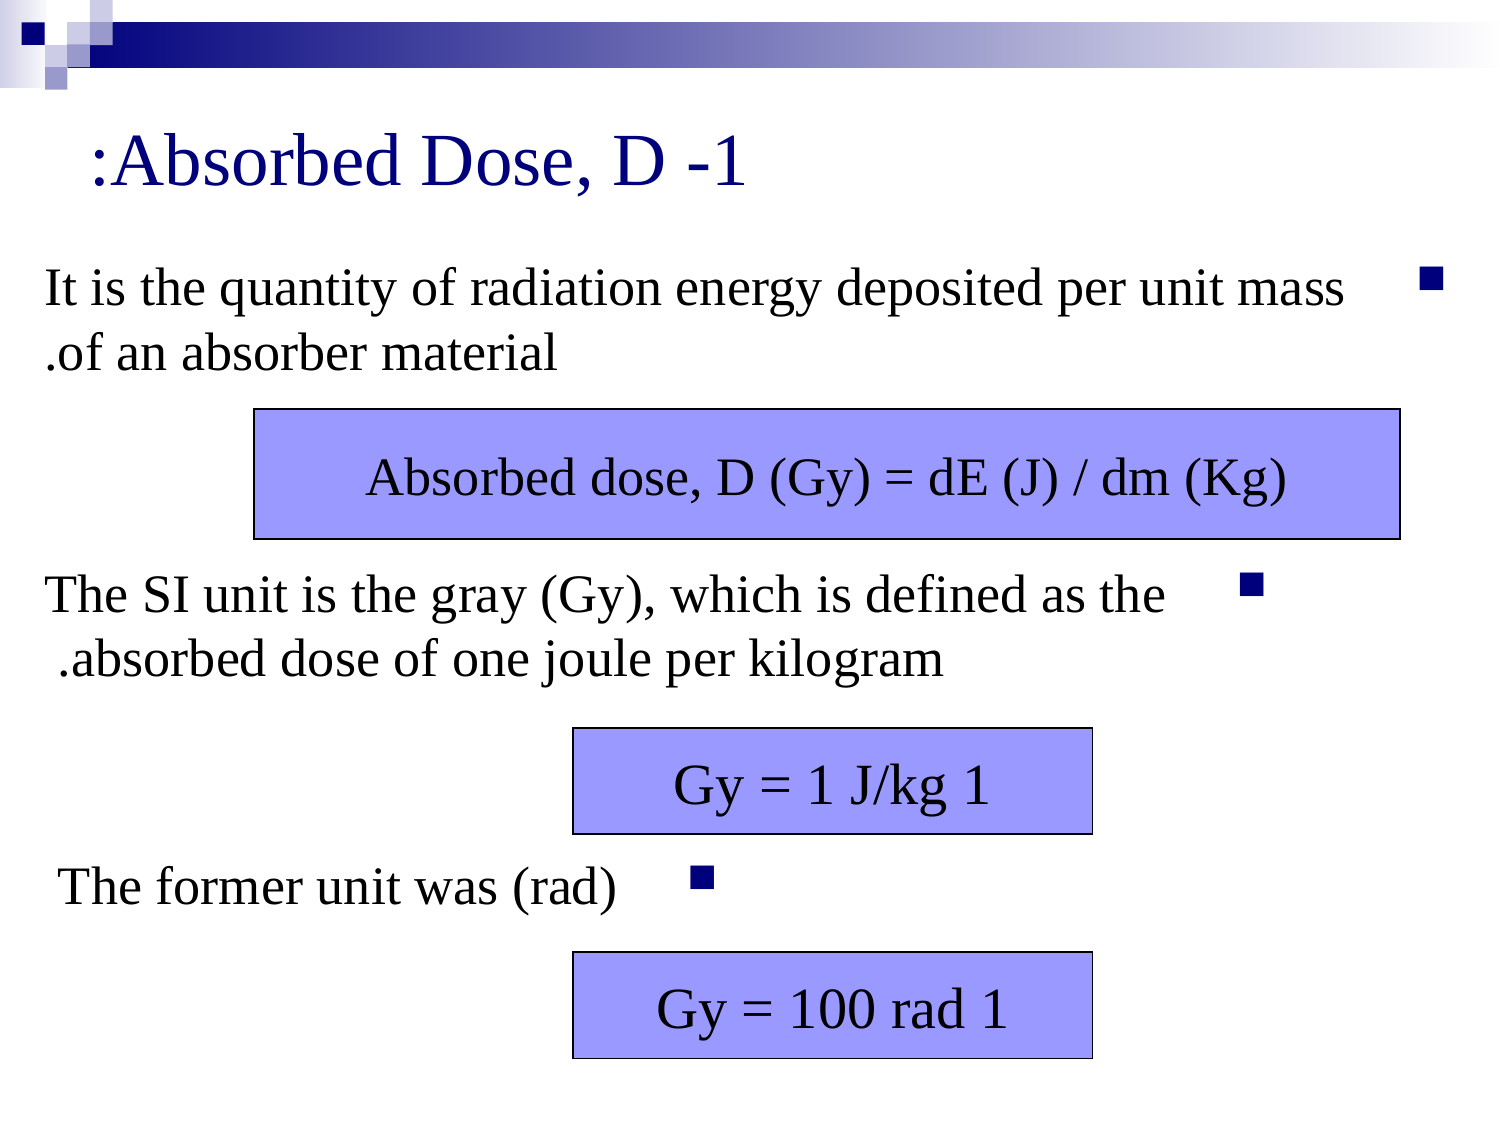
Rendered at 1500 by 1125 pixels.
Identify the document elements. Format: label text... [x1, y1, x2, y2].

text_box 1 Gy = 100 rad [572, 952, 1093, 1059]
text_box Absorbed dose, D (Gy) = dE (J) / dm (Kg) [253, 408, 1400, 539]
text_box It is the quantity of radiation energy deposited per unit mass of an absorber material. The SI unit is the gray (Gy), which is defined as the absorbed dose of one joule per kilogram. The former unit was (rad) [29, 243, 1471, 1125]
text_box 1 Gy = 1 J/kg [572, 727, 1093, 835]
title 1- Absorbed Dose, D: [74, 42, 1426, 243]
